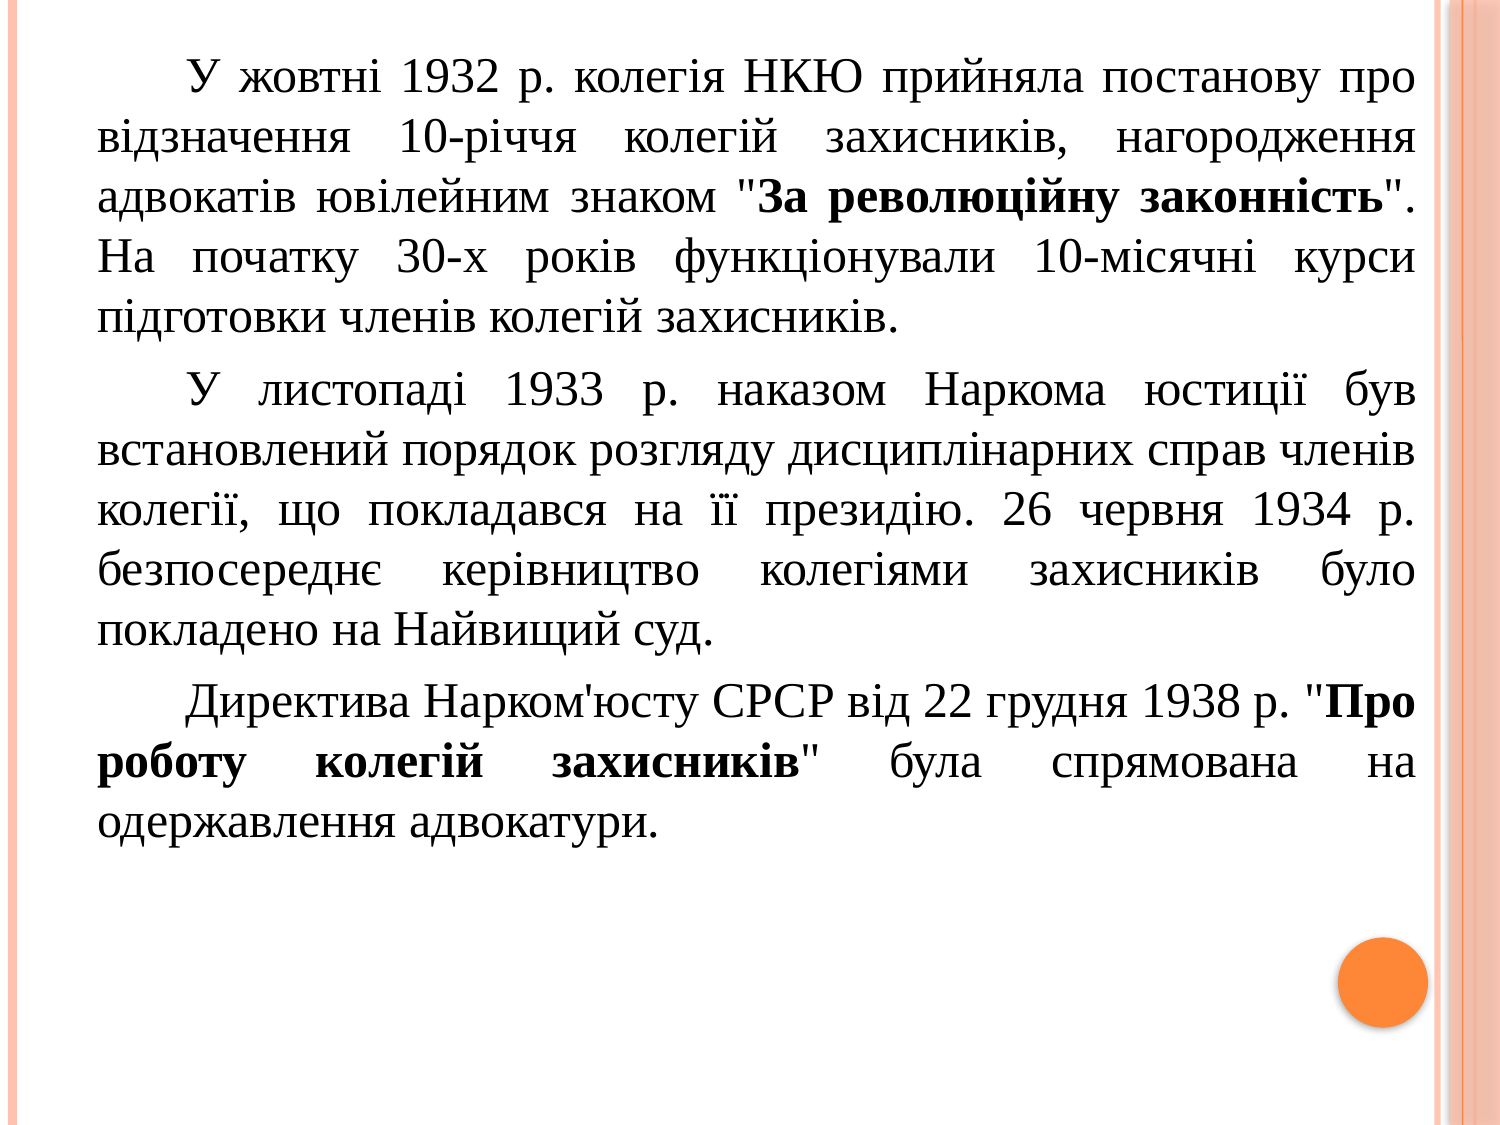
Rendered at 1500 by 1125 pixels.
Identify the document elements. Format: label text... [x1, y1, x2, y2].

list У жовтні 1932 р. колегія НКЮ прийняла постанову про відзначення 10-річчя колегій захисників, нагородження адвокатів ювілейним знаком "За революційну законність". На початку 30-х років функціонували 10-місячні курси підготовки членів колегій захисників. У листопаді 1933 р. наказом Наркома юстиції був встановлений порядок розгляду дисциплінарних справ членів колегії, що покладався на її президію. 26 червня 1934 р. безпосереднє керівництво колегіями захисників було покладено на Найвищий суд. Директива Нарком'юсту СРСР від 22 грудня 1938 р. "Про роботу колегій захисників" була спрямована на одержавлення адвокатури. [81, 34, 1433, 1055]
